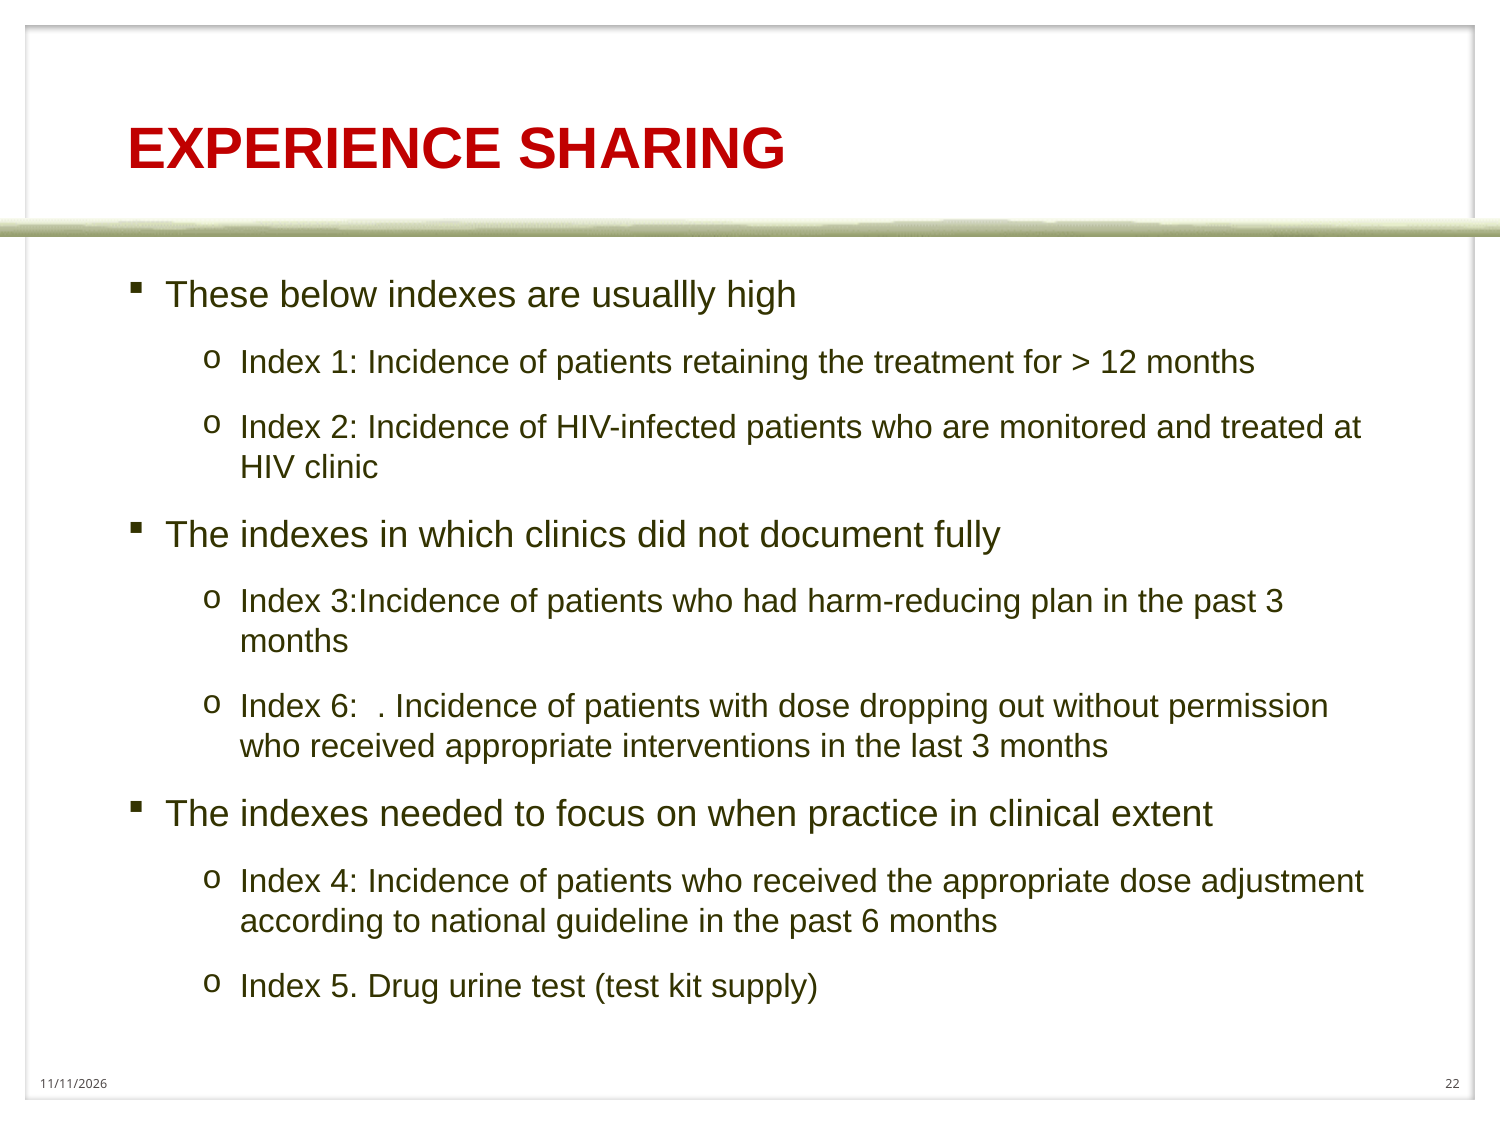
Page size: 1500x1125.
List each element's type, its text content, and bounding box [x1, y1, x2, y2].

picture [0, 218, 1500, 237]
slide_number 22 [1125, 1069, 1475, 1100]
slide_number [24, 1069, 375, 1100]
list These below indexes are usuallly high Index 1: Incidence of patients retaining the treatment for > 12 months Index 2: Incidence of HIV-infected patients who are monitored and treated at HIV clinic The indexes in which clinics did not document fully Index 3:Incidence of patients who had harm-reducing plan in the past 3 months Index 6: . Incidence of patients with dose dropping out without permission who received appropriate interventions in the last 3 months The indexes needed to focus on when practice in clinical extent Index 4: Incidence of patients who received the appropriate dose adjustment according to national guideline in the past 6 months Index 5. Drug urine test (test kit supply) [112, 262, 1388, 1100]
title EXPERIENCE SHARING [112, 101, 1388, 188]
